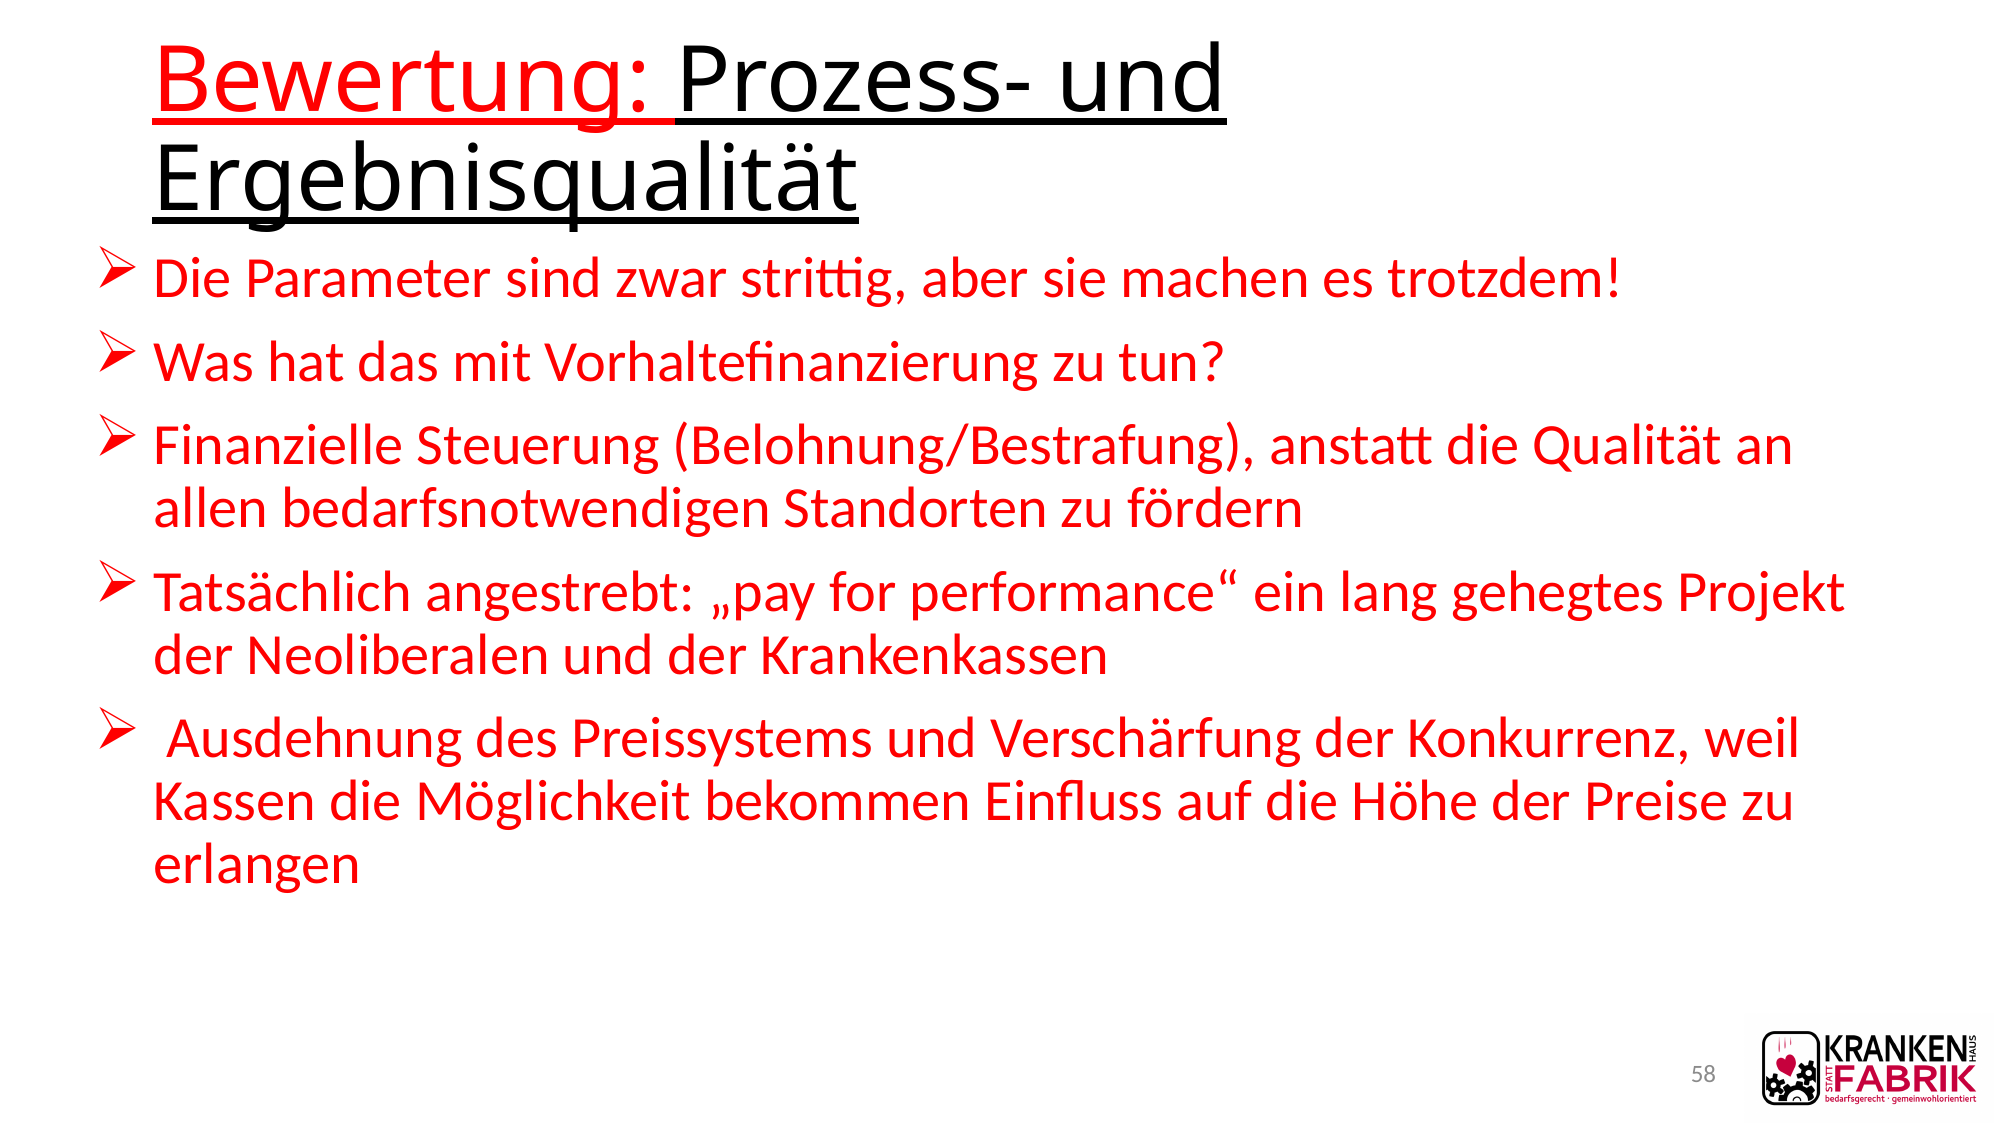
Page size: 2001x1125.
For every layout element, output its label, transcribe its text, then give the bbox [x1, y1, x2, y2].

slide_number 58 [1281, 1042, 1731, 1103]
list Die Parameter sind zwar strittig, aber sie machen es trotzdem! Was hat das mit Vorhaltefinanzierung zu tun? Finanzielle Steuerung (Belohnung/Bestrafung), anstatt die Qualität an allen bedarfsnotwendigen Standorten zu fördern Tatsächlich angestrebt: „pay for performance“ ein lang gehegtes Projekt der Neoliberalen und der Krankenkassen Ausdehnung des Preissystems und Verschärfung der Konkurrenz, weil Kassen die Möglichkeit bekommen Einfluss auf die Höhe der Preise zu erlangen [79, 239, 1895, 1043]
picture [1744, 1013, 1994, 1123]
title Bewertung: Prozess- und Ergebnisqualität [137, 22, 1863, 239]
